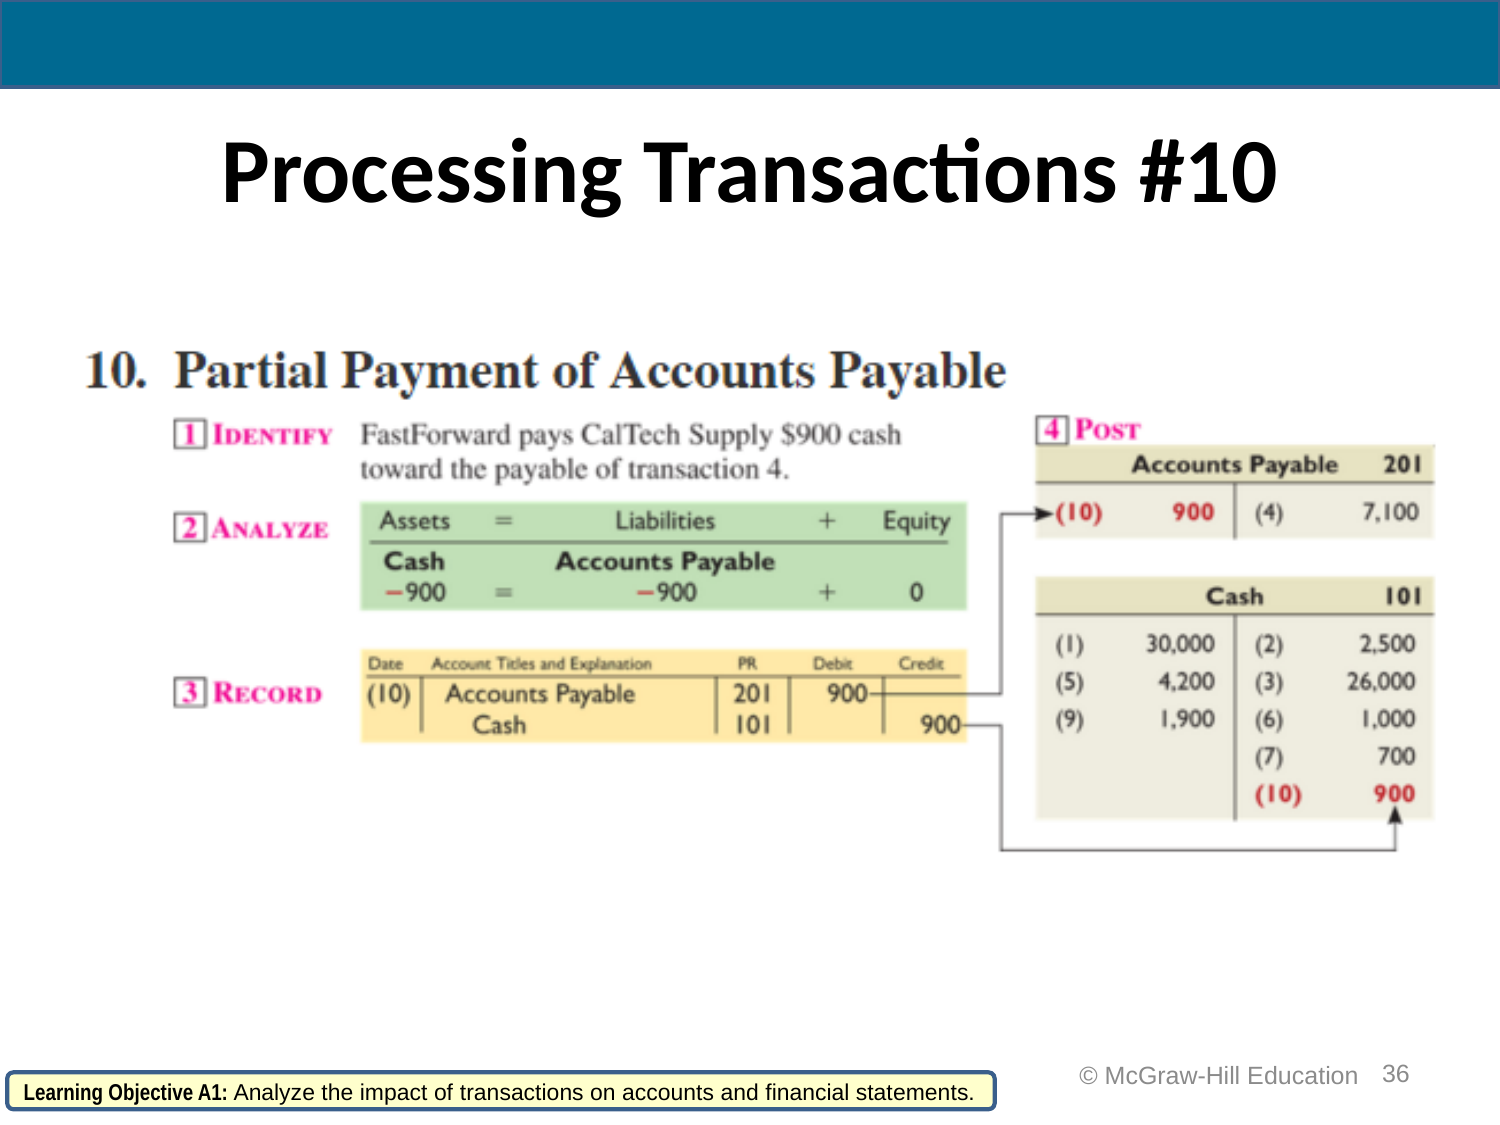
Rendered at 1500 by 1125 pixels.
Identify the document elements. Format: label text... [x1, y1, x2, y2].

slide_number 36 [1074, 1042, 1425, 1103]
text_box © McGraw-Hill Education [1057, 1052, 1413, 1090]
title Processing Transactions #10 [75, 89, 1425, 260]
picture [49, 317, 1476, 901]
text_box [0, 0, 1500, 89]
text_box Learning Objective A1: Analyze the impact of transactions on accounts and financial statements. [7, 1072, 995, 1110]
